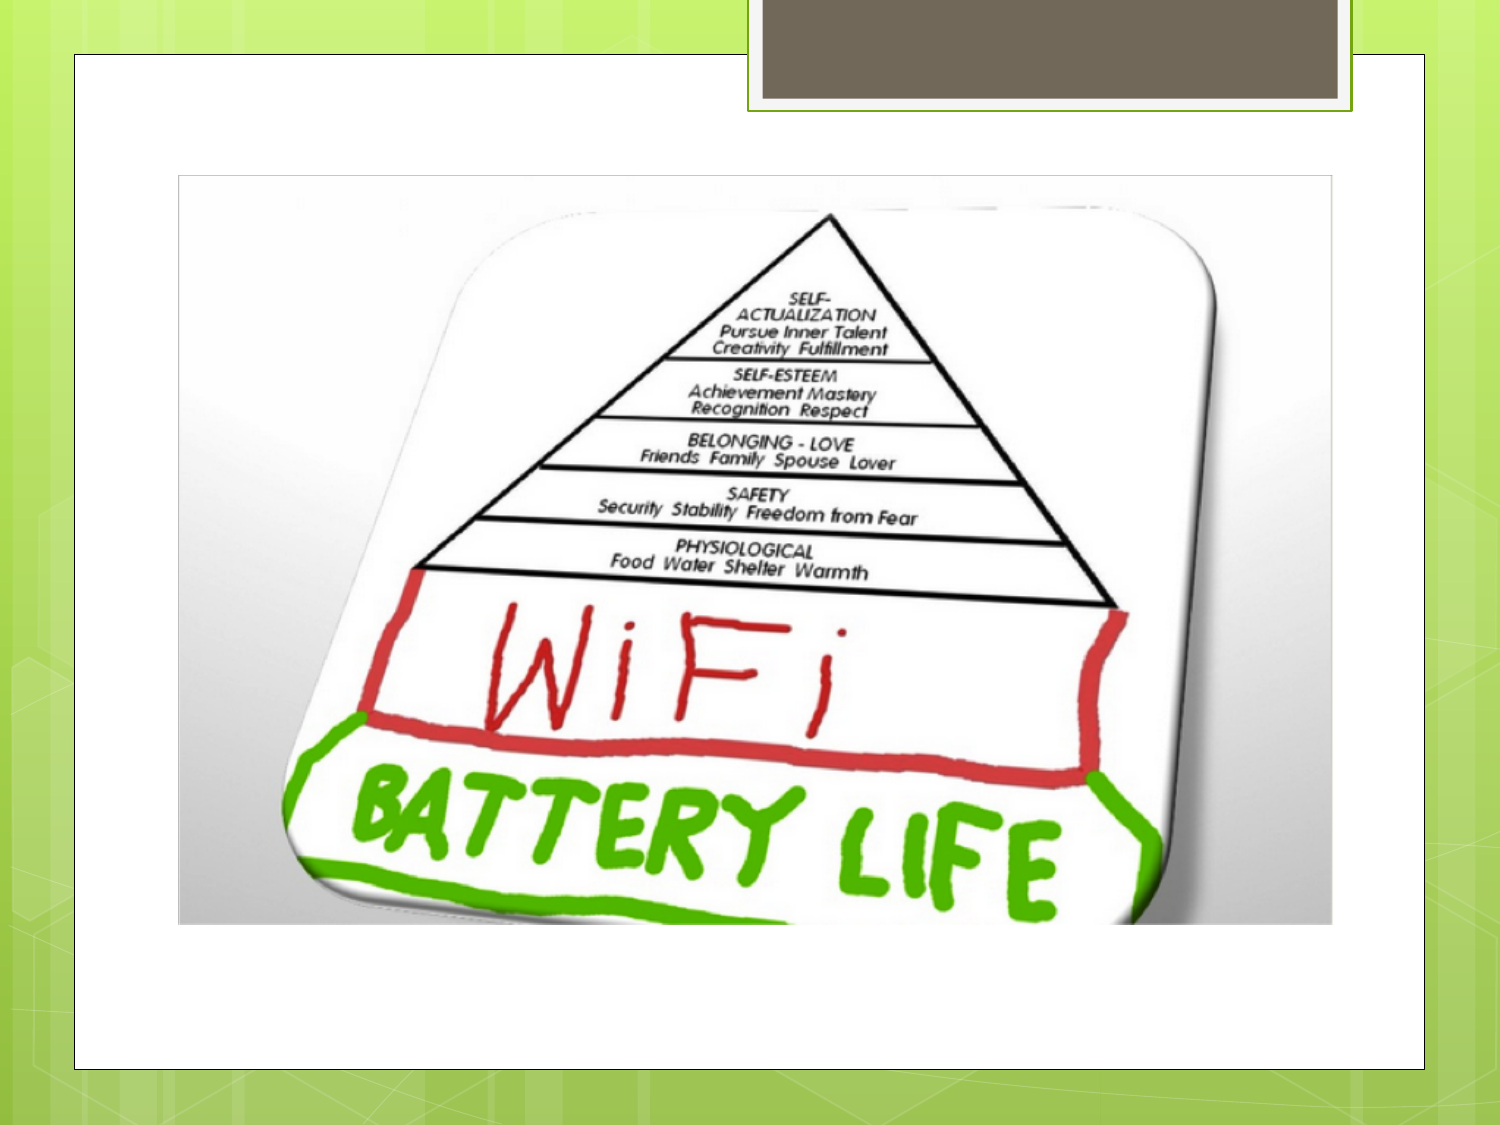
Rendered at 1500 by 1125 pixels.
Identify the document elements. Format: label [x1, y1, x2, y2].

list [177, 174, 1334, 926]
